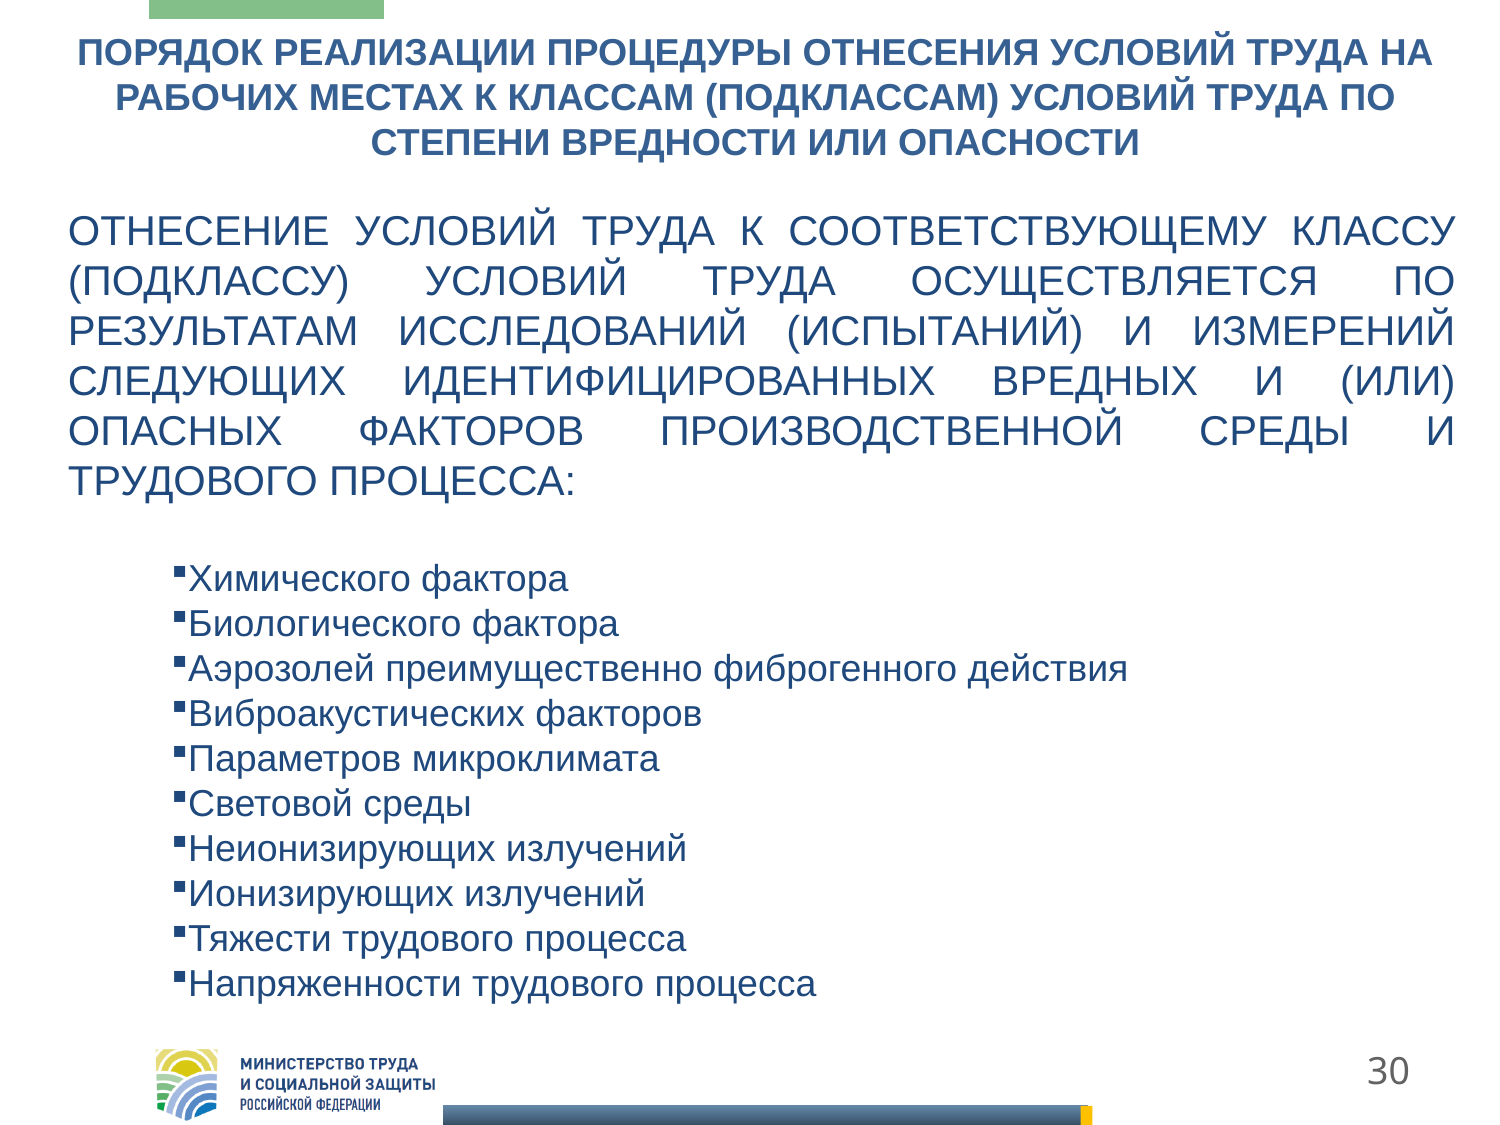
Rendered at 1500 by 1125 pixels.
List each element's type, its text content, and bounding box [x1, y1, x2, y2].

text_box [448, 1105, 1079, 1125]
picture [147, 1043, 444, 1125]
text_box ОТНЕСЕНИЕ УСЛОВИЙ ТРУДА К СООТВЕТСТВУЮЩЕМУ КЛАССУ (ПОДКЛАССУ) УСЛОВИЙ ТРУДА ОСУЩЕСТВЛЯЕТСЯ ПО РЕЗУЛЬТАТАМ ИССЛЕДОВАНИЙ (ИСПЫТАНИЙ) И ИЗМЕРЕНИЙ СЛЕДУЮЩИХ ИДЕНТИФИЦИРОВАННЫХ ВРЕДНЫХ И (ИЛИ) ОПАСНЫХ ФАКТОРОВ ПРОИЗВОДСТВЕННОЙ СРЕДЫ И ТРУДОВОГО ПРОЦЕССА: Химического фактора Биологического фактора Аэрозолей преимущественно фиброгенного действия Виброакустических факторов Параметров микроклимата Световой среды Неионизирующих излучений Ионизирующих излучений Тяжести трудового процесса Напряженности трудового процесса [53, 196, 1471, 1012]
text_box ПОРЯДОК РЕАЛИЗАЦИИ ПРОЦЕДУРЫ отнесения условий труда на рабочих местах к классам (подклассам) условий труда по степени вредности или опасности [29, 30, 1483, 161]
picture [149, 0, 385, 19]
slide_number 30 [1340, 1042, 1425, 1103]
text_box [1079, 1104, 1094, 1125]
